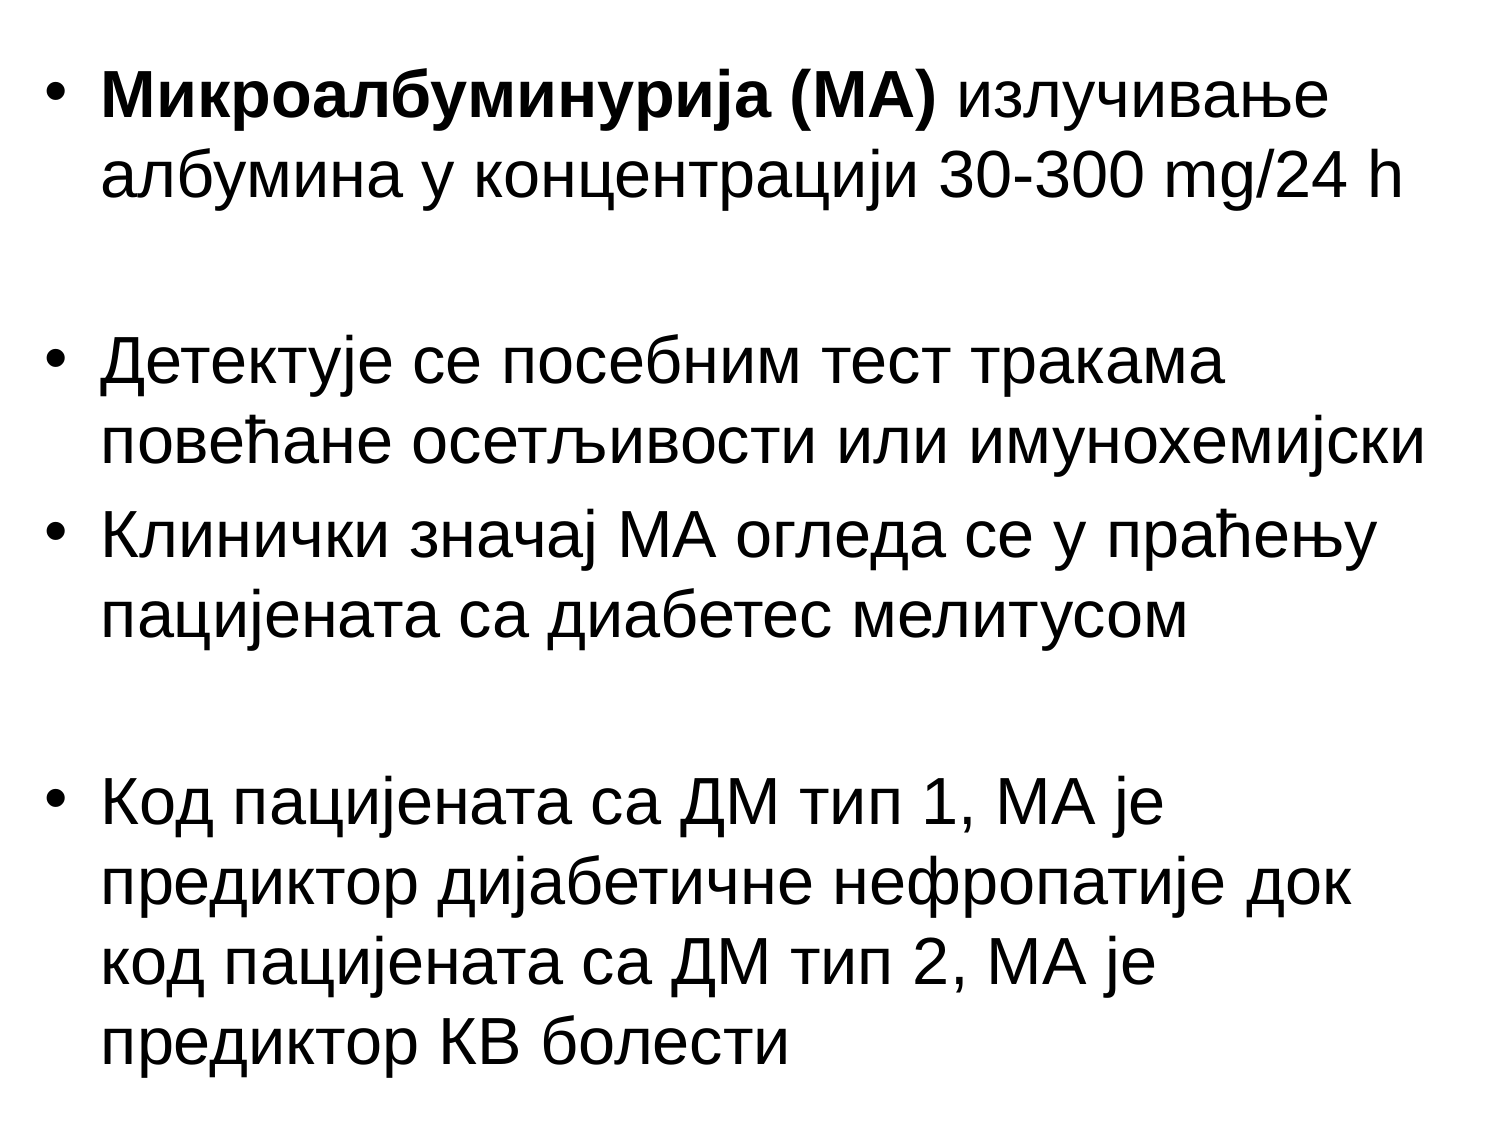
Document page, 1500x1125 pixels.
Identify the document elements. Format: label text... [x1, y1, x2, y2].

list Микроалбуминурија (МА) излучивање албумина у концентрацији 30-300 mg/24 h Детектује се посебним тест тракама повећане осетљивости или имунохемијски Клинички значај МА огледа се у праћењу пацијената са диабетес мелитусом Код пацијената са ДМ тип 1, МА је предиктор дијабетичне нефропатије док код пацијената са ДМ тип 2, МА је предиктор КВ болести [29, 42, 1471, 1094]
